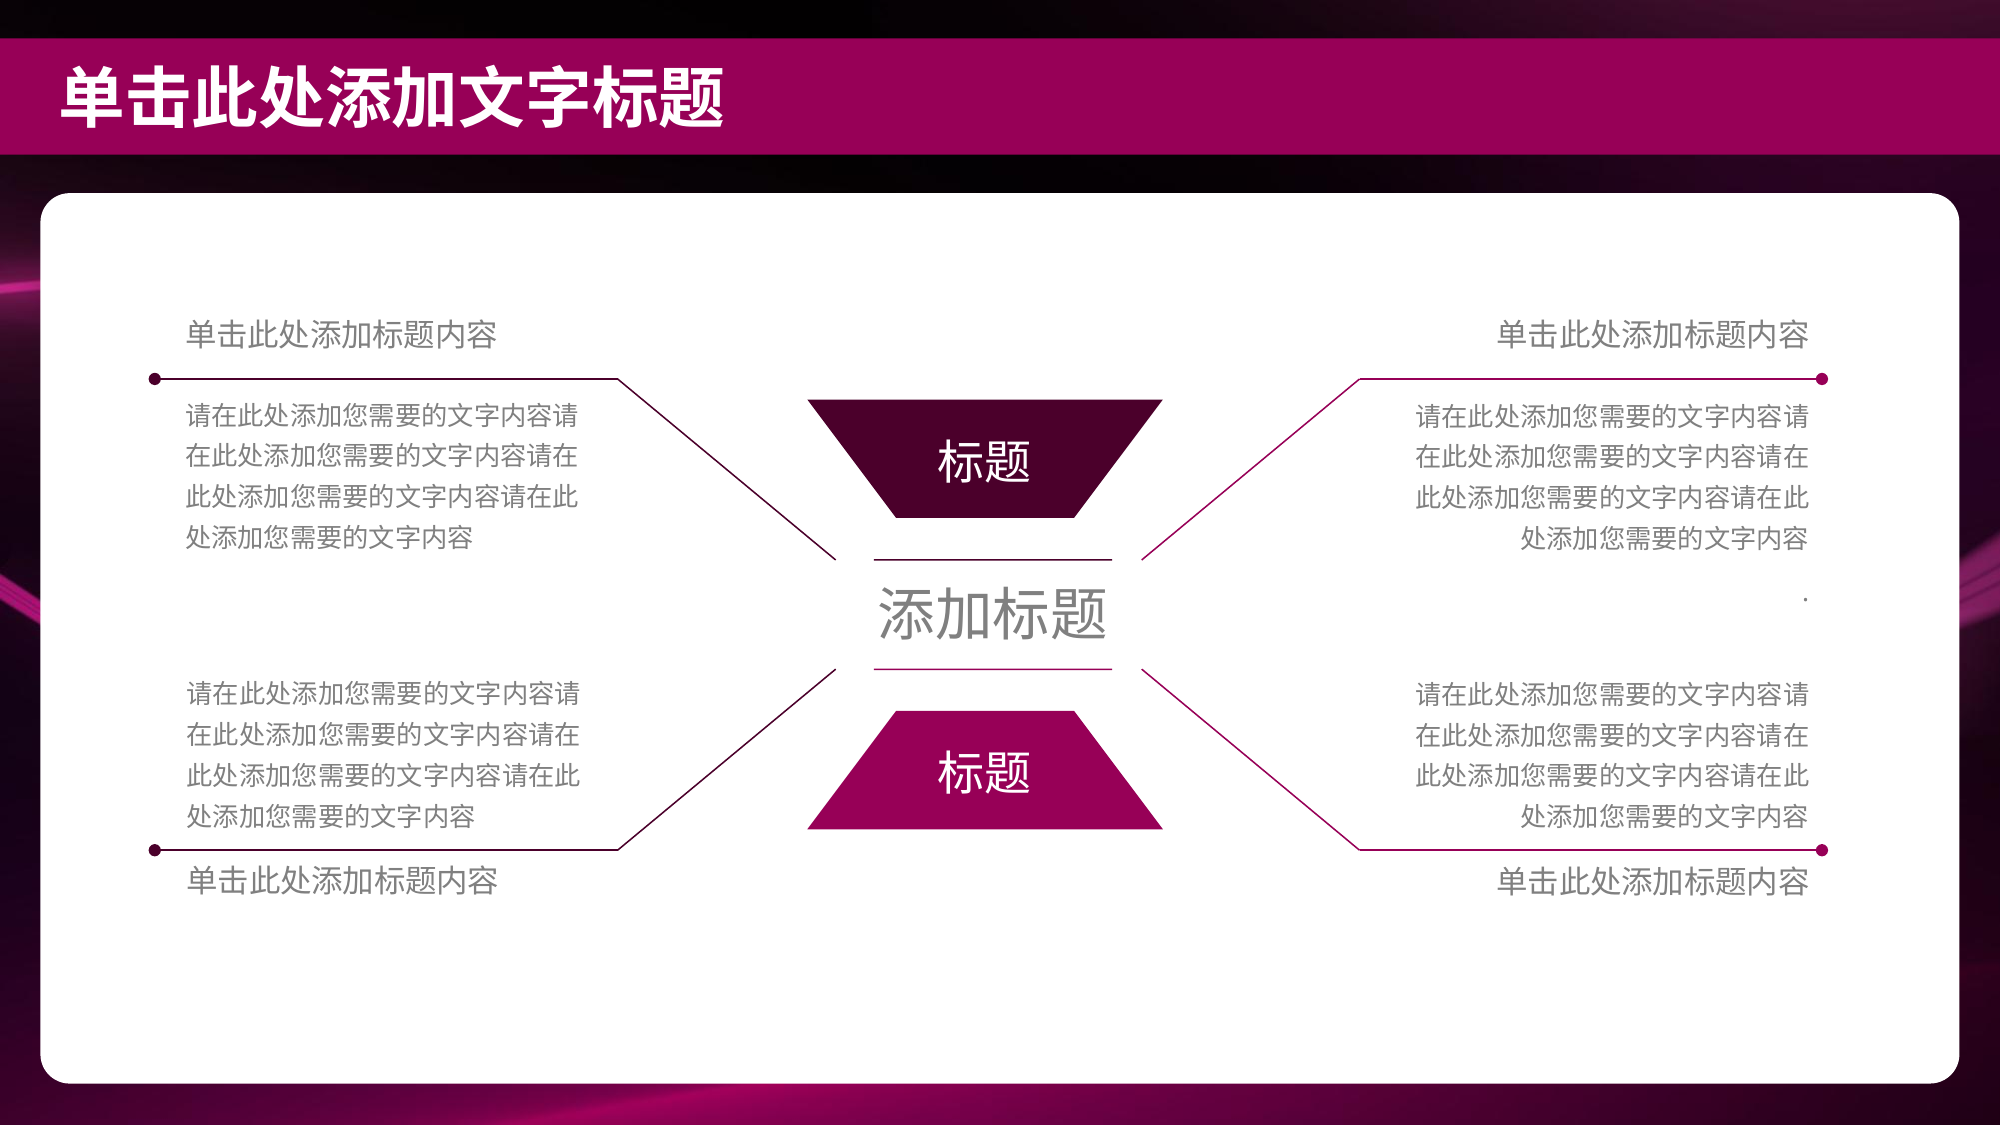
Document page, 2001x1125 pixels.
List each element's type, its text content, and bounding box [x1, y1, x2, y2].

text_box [807, 710, 1163, 830]
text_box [807, 399, 1163, 519]
picture [0, 0, 2000, 38]
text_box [1141, 378, 1822, 851]
text_box 添加标题 [862, 570, 1123, 655]
text_box 单击此处添加标题内容 [1294, 308, 1824, 383]
picture [0, 155, 2000, 1125]
text_box 单击此处添加标题内容 [171, 854, 702, 907]
text_box 单击此处添加标题内容 [170, 307, 700, 360]
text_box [154, 378, 836, 851]
text_box 单击此处添加标题内容 [1294, 854, 1824, 945]
